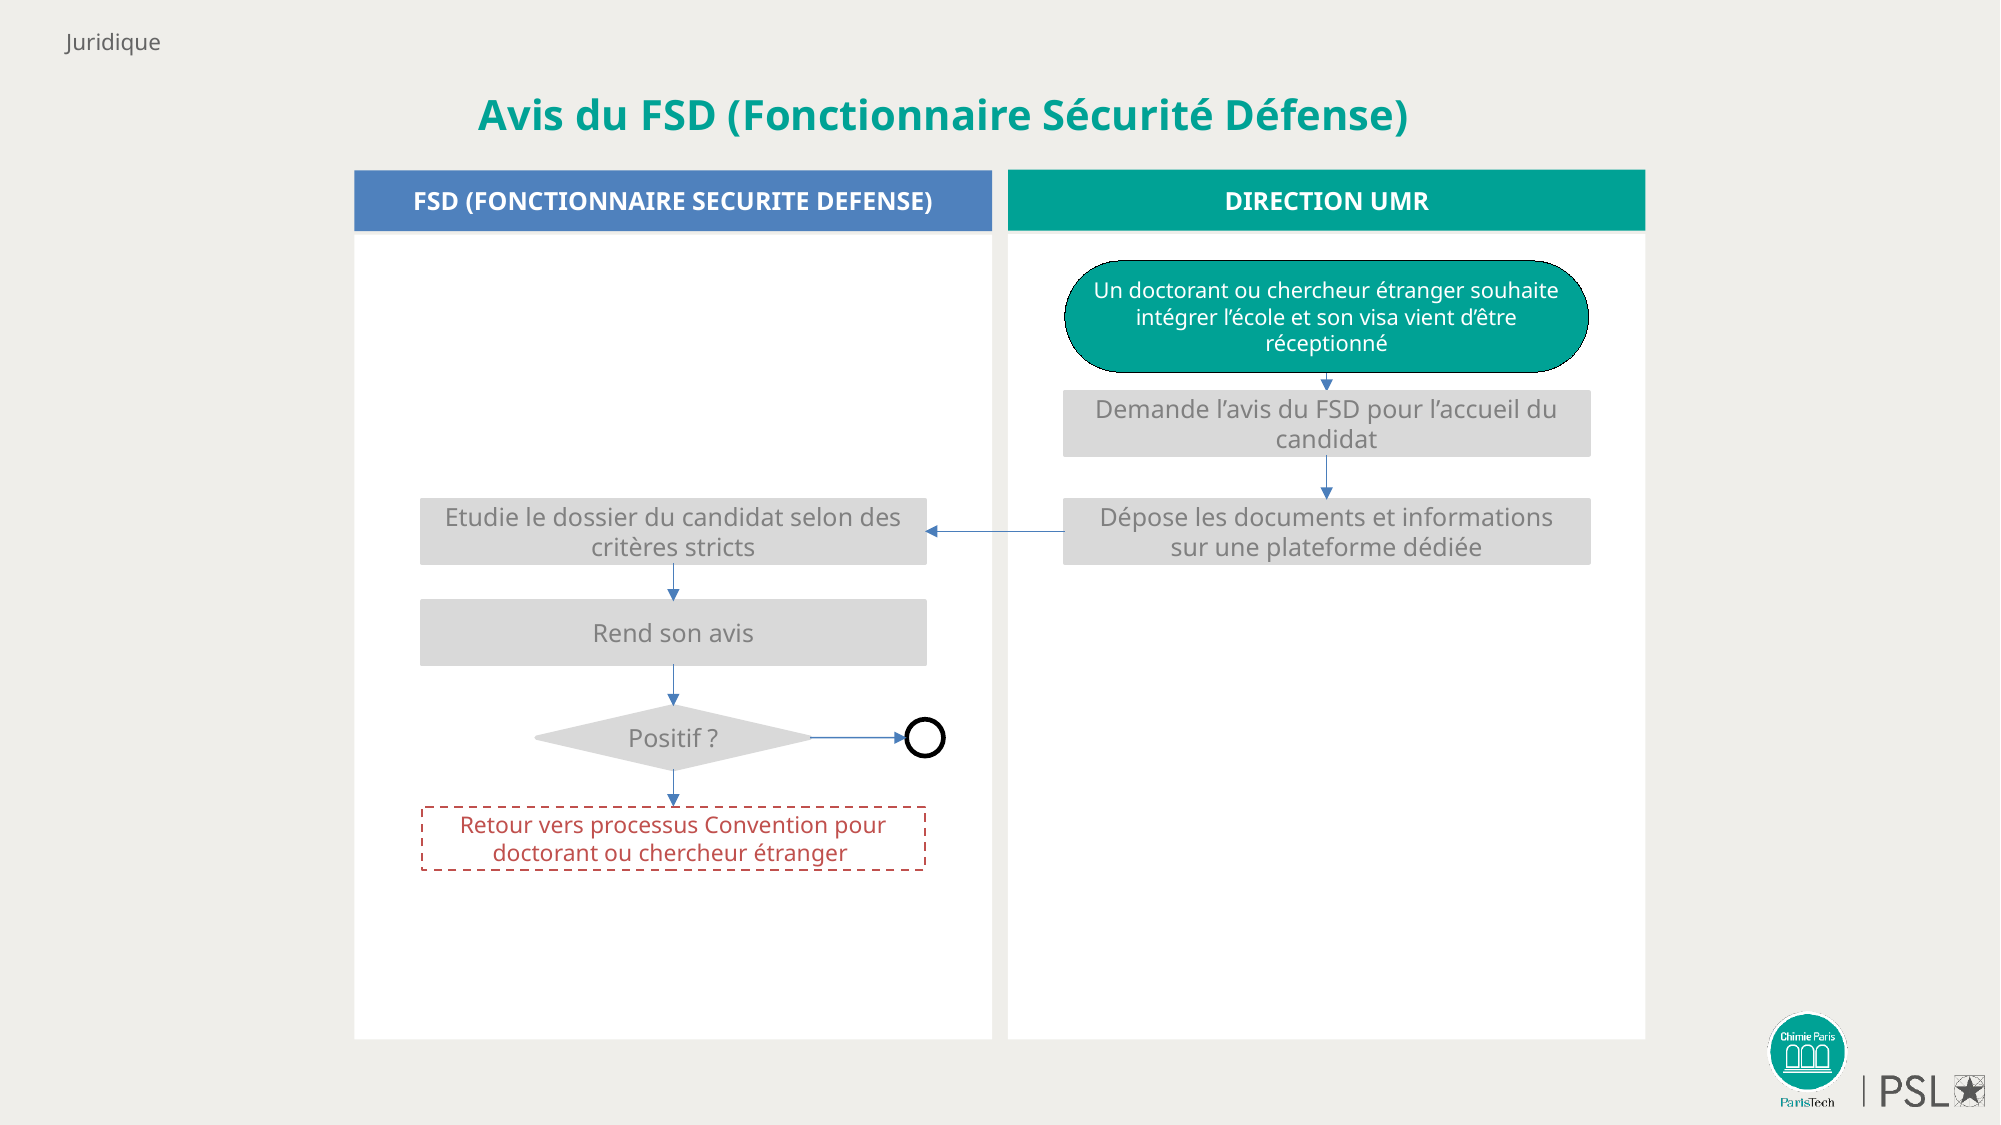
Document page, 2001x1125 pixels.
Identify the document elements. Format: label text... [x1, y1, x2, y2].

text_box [1007, 169, 1646, 1040]
picture [1767, 1011, 1985, 1107]
title Avis du FSD (Fonctionnaire Sécurité Défense) [93, 78, 1795, 150]
list Juridique [50, 19, 1047, 55]
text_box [354, 169, 993, 1040]
